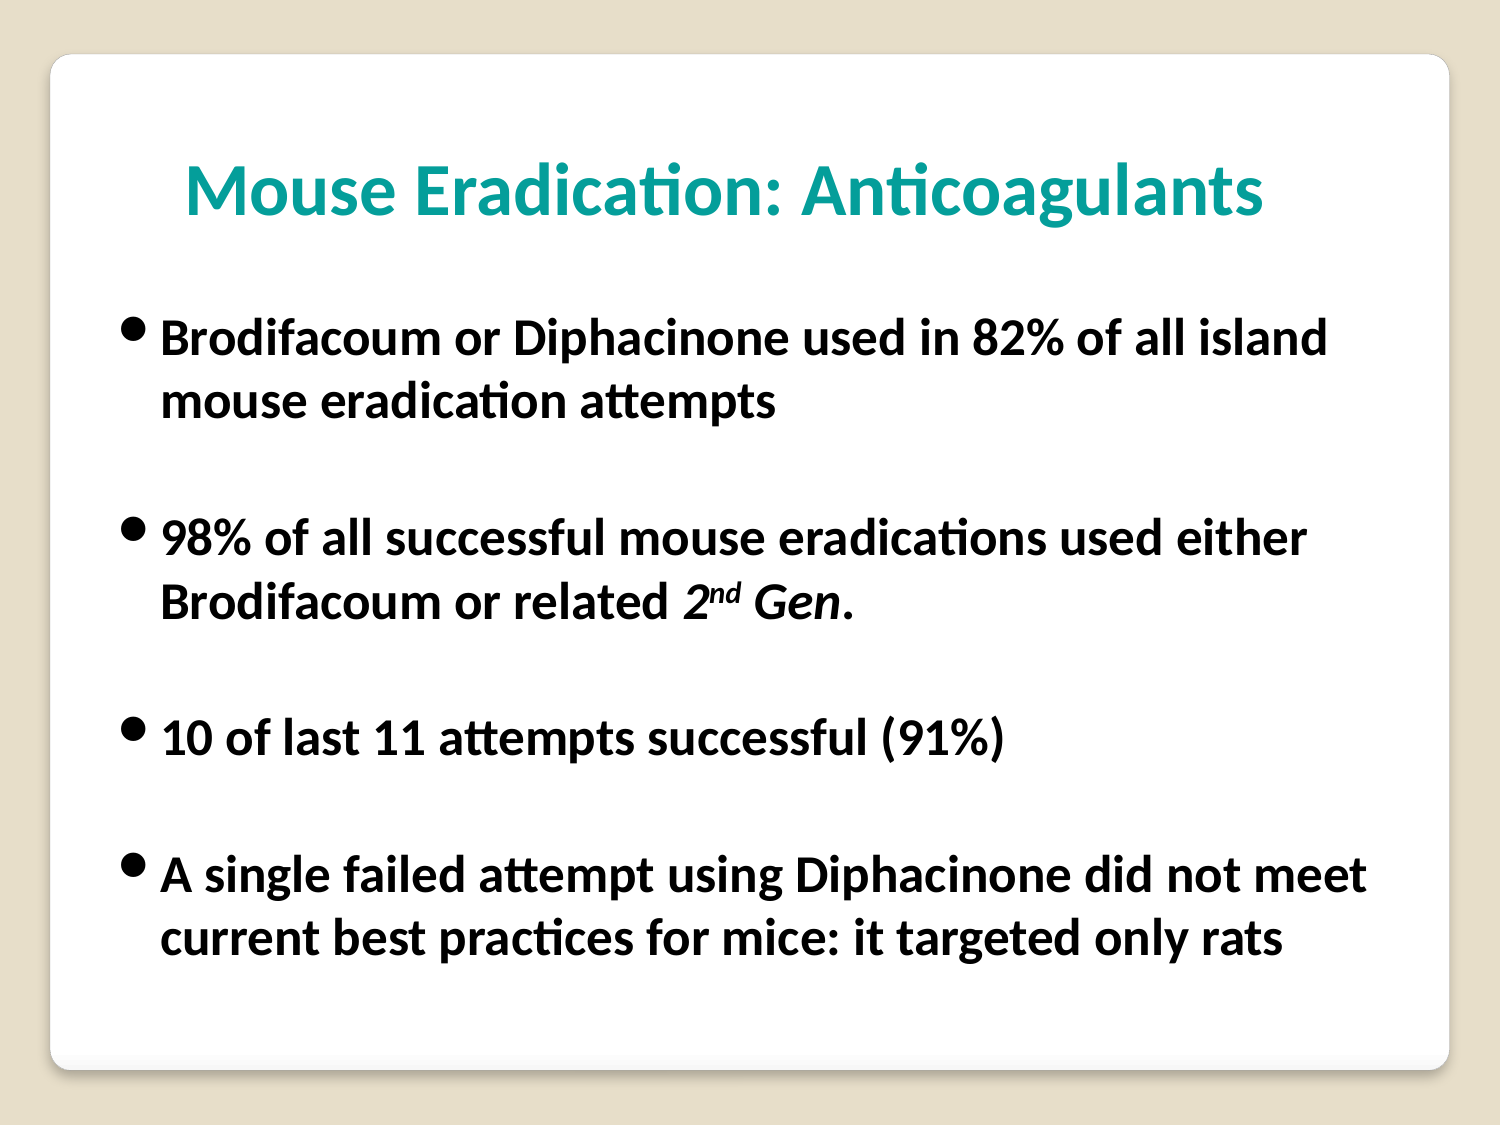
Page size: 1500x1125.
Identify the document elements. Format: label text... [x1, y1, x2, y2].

title Mouse Eradication: Anticoagulants [62, 112, 1388, 238]
list Brodifacoum or Diphacinone used in 82% of all island mouse eradication attempts 98% of all successful mouse eradications used either Brodifacoum or related 2nd Gen. 10 of last 11 attempts successful (91%) A single failed attempt using Diphacinone did not meet current best practices for mice: it targeted only rats [87, 287, 1430, 975]
